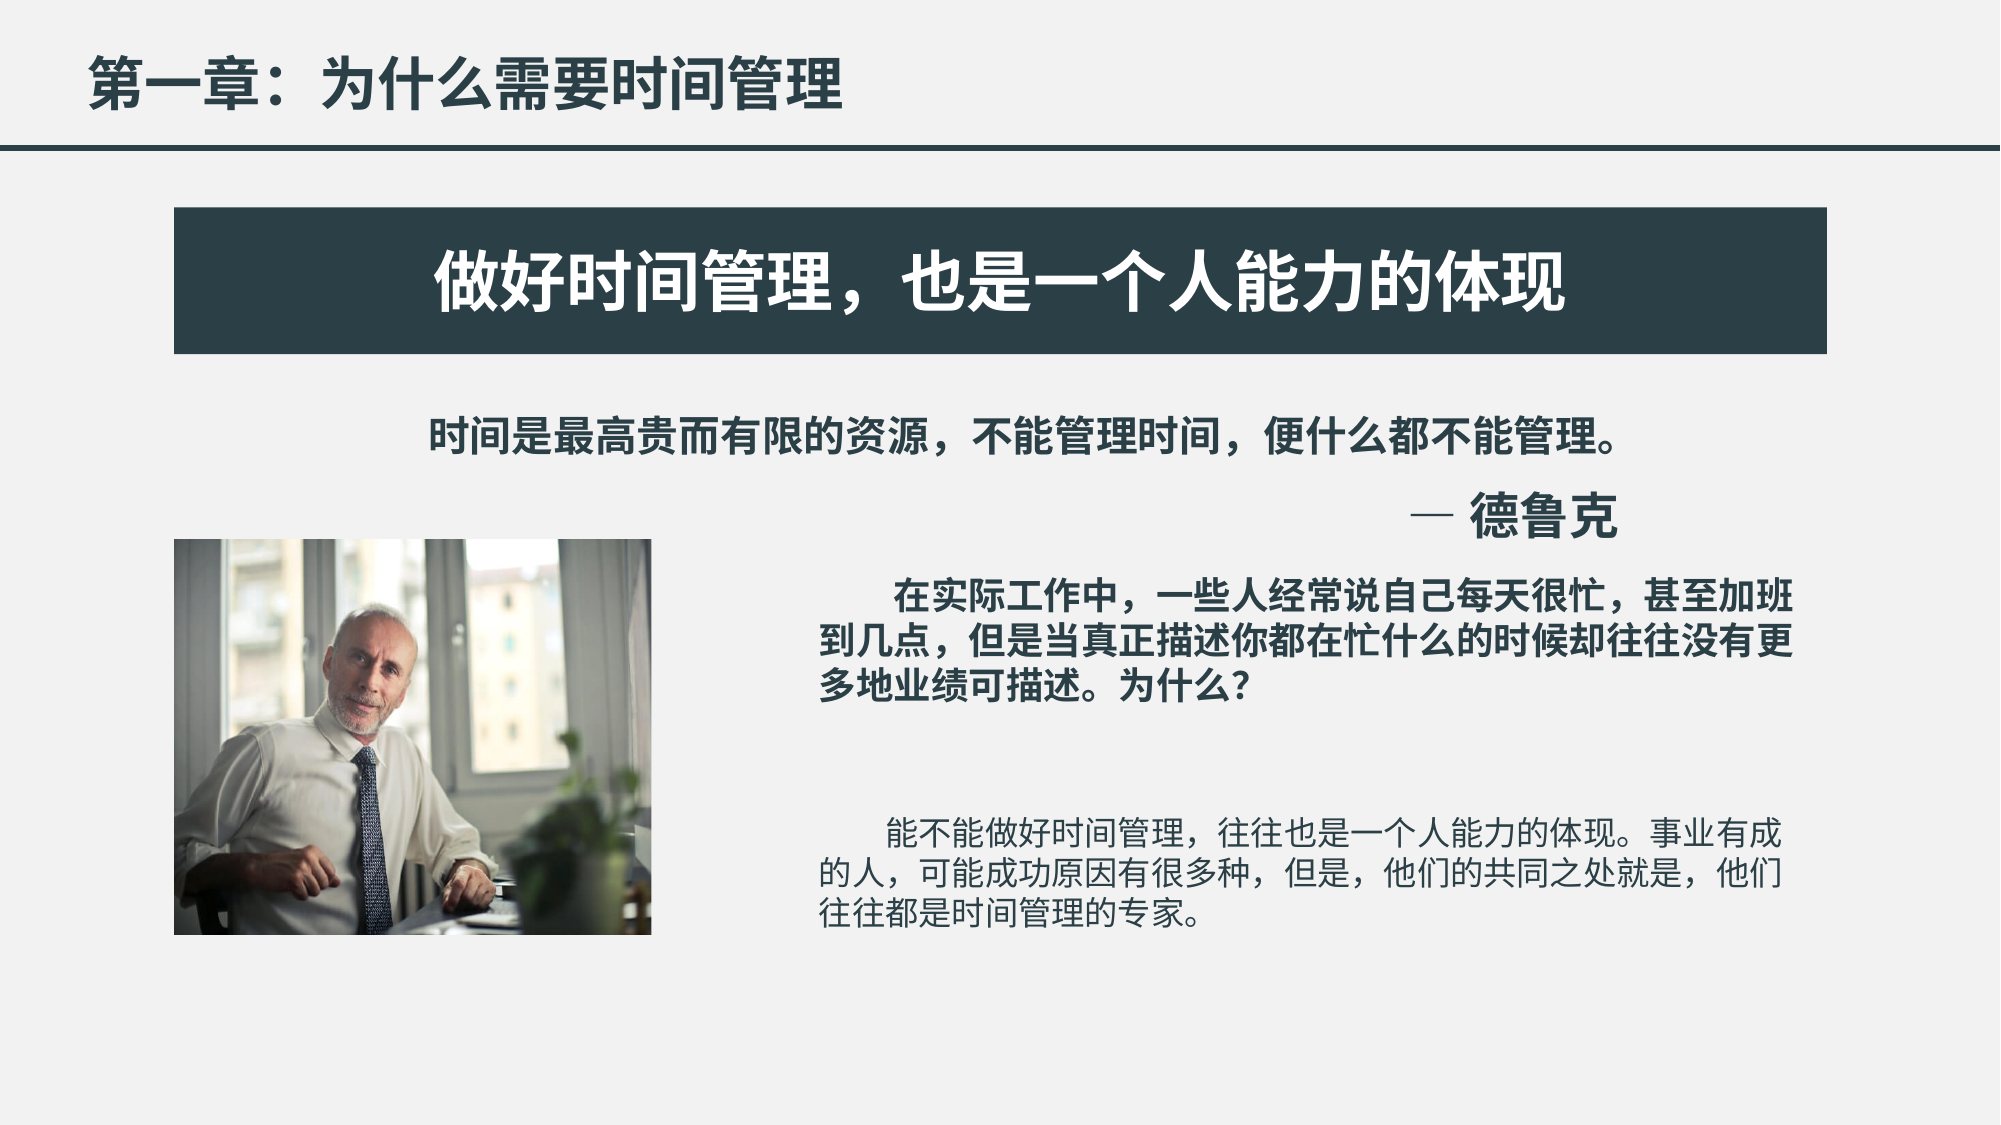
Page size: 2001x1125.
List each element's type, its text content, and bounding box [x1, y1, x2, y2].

text_box 第一章：为什么需要时间管理 [71, 39, 859, 125]
picture [174, 538, 652, 935]
text_box 能不能做好时间管理，往往也是一个人能力的体现。事业有成的人，可能成功原因有很多种，但是，他们的共同之处就是，他们往往都是时间管理的专家。 [804, 805, 1828, 940]
text_box 在实际工作中，一些人经常说自己每天很忙，甚至加班到几点，但是当真正描述你都在忙什么的时候却往往没有更多地业绩可描述。为什么？ [804, 564, 1828, 715]
text_box 时间是最高贵而有限的资源，不能管理时间，便什么都不能管理。 [413, 401, 1828, 467]
text_box —德鲁克 [1392, 477, 1635, 552]
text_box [174, 207, 1828, 355]
